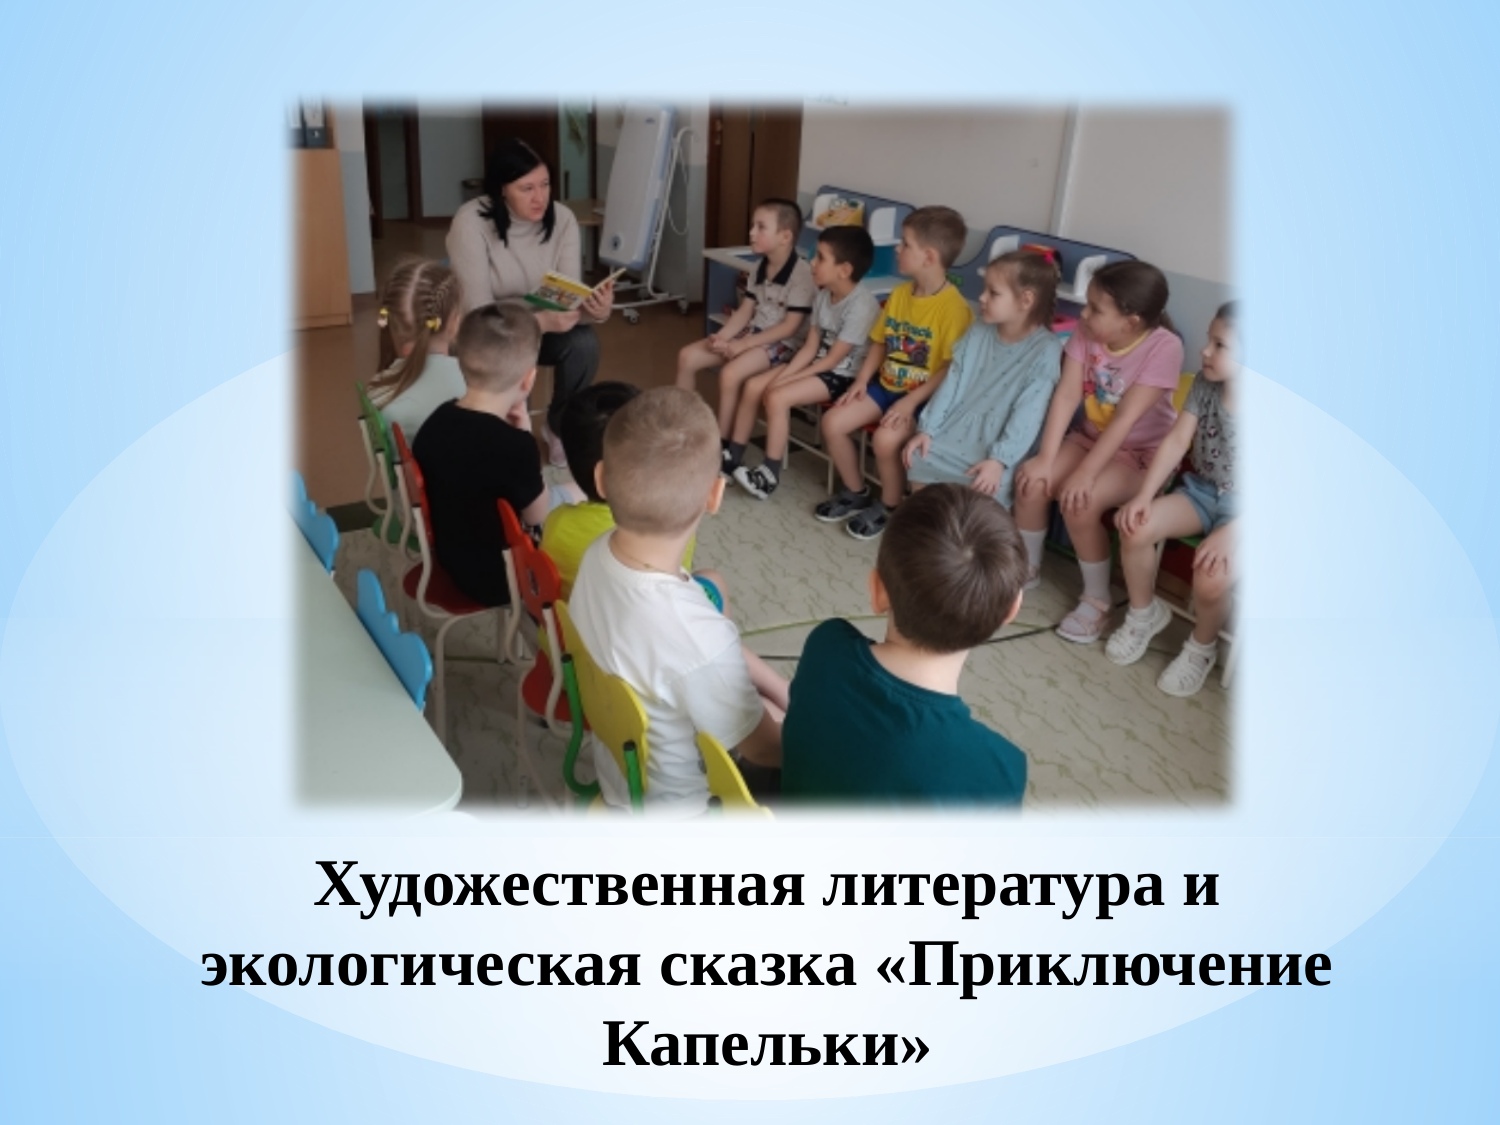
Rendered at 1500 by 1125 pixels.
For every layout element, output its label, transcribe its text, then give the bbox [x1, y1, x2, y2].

picture [305, 0, 1222, 942]
title Художественная литература и экологическая сказка «Приключение Капельки» [76, 831, 1459, 1120]
